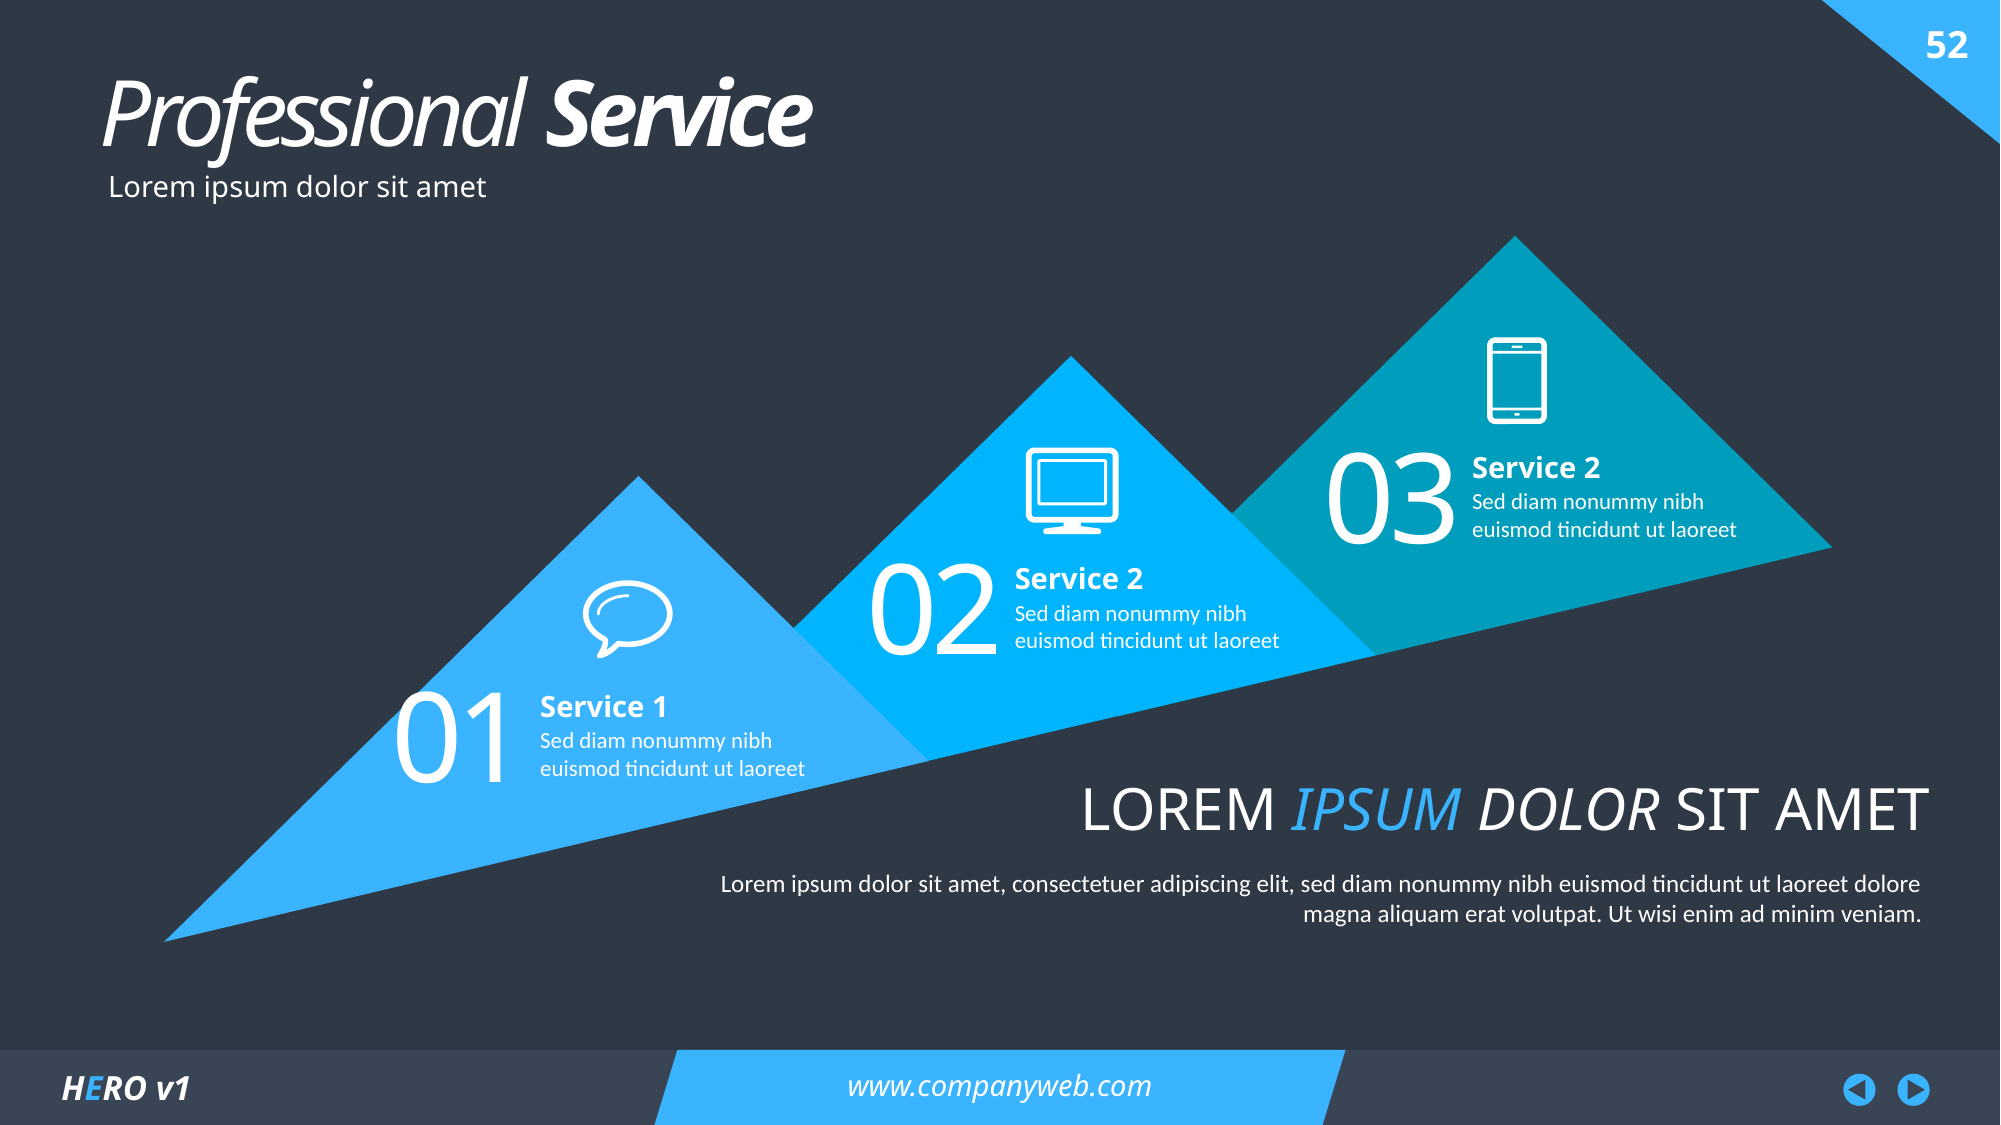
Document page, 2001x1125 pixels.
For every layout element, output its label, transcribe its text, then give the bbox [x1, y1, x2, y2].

text_box Lorem ipsum dolor sit amet [93, 169, 785, 207]
text_box Professional Service [84, 63, 1171, 169]
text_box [581, 355, 1376, 837]
text_box Lorem ipsum dolor sit amet, consectetuer adipiscing elit, sed diam nonummy nibh euismod tincidunt ut laoreet dolore magna aliquam erat volutpat. Ut wisi enim ad minim veniam. [929, 860, 1938, 935]
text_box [1025, 235, 1833, 717]
text_box LOREM IPSUM DOLOR SIT AMET [934, 757, 1945, 865]
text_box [164, 475, 929, 942]
